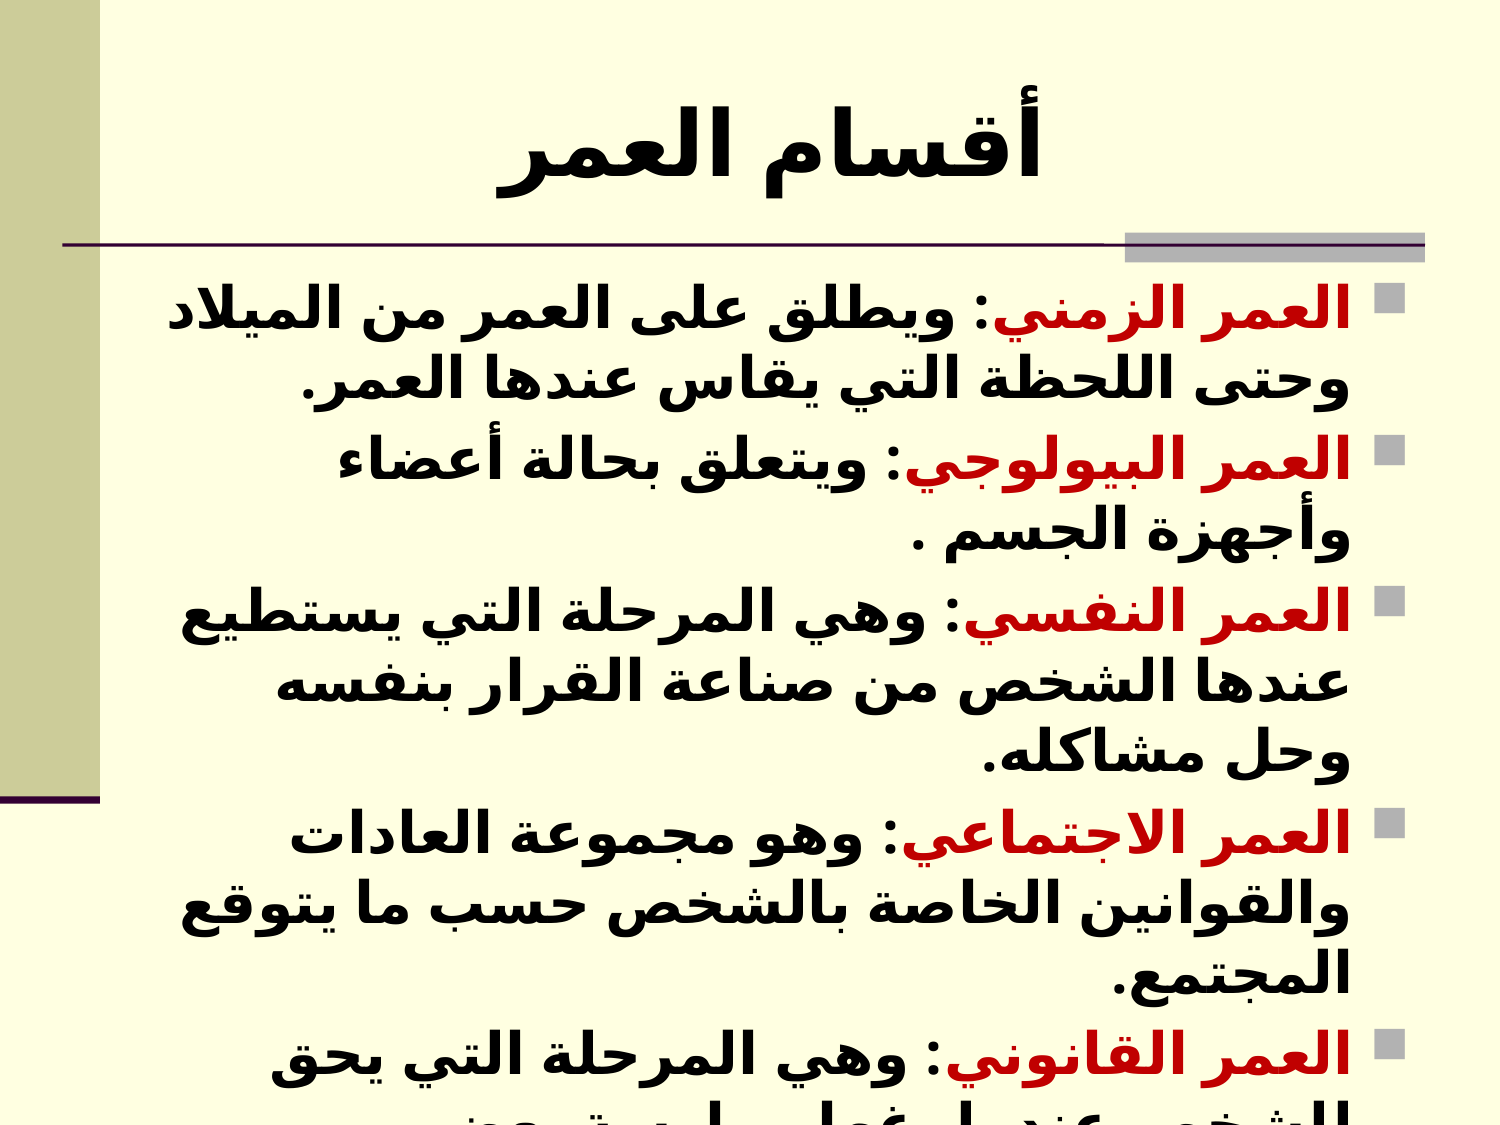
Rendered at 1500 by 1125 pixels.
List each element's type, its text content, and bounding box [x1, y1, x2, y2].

title أقسام العمر [150, 45, 1425, 234]
list العمر الزمني: ويطلق على العمر من الميلاد وحتى اللحظة التي يقاس عندها العمر. العمر البيولوجي: ويتعلق بحالة أعضاء وأجهزة الجسم . العمر النفسي: وهي المرحلة التي يستطيع عندها الشخص من صناعة القرار بنفسه وحل مشاكله. العمر الاجتماعي: وهو مجموعة العادات والقوانين الخاصة بالشخص حسب ما يتوقع المجتمع. العمر القانوني: وهي المرحلة التي يحق للشخص عند بلوغها ممارسة بعض النشاطات مثل الانتخاب. [150, 262, 1425, 1006]
